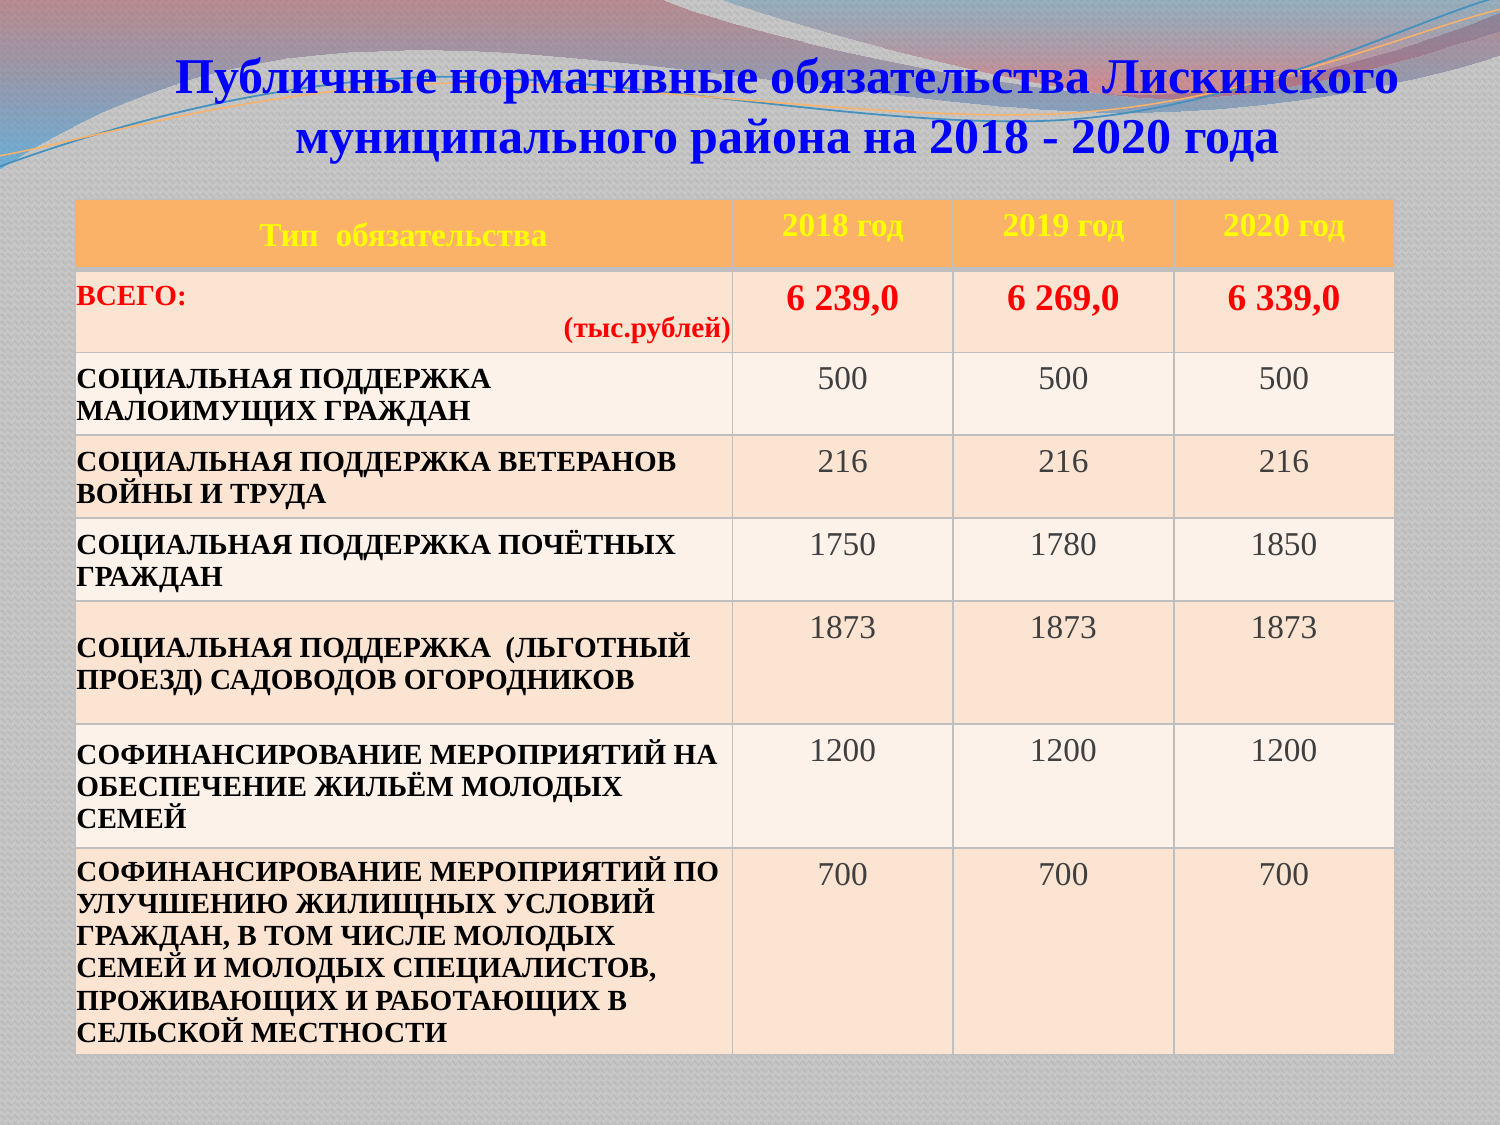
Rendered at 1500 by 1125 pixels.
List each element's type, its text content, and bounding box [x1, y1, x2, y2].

table_cell СОФИНАНСИРОВАНИЕ МЕРОПРИЯТИЙ ПО УЛУЧШЕНИЮ ЖИЛИЩНЫХ УСЛОВИЙ ГРАЖДАН, В ТОМ ЧИСЛЕ МОЛОДЫХ СЕМЕЙ И МОЛОДЫХ СПЕЦИАЛИСТОВ, ПРОЖИВАЮЩИХ И РАБОТАЮЩИХ В СЕЛЬСКОЙ МЕСТНОСТИ [76, 849, 732, 1054]
table_cell 700 [733, 849, 952, 1054]
table_cell 216 [1175, 436, 1394, 517]
table_cell 216 [954, 436, 1173, 517]
table_cell 700 [1175, 849, 1394, 1054]
table_cell 500 [954, 353, 1173, 434]
table_header 2019 год [954, 200, 1173, 267]
table_cell СОЦИАЛЬНАЯ ПОДДЕРЖКА ВЕТЕРАНОВ ВОЙНЫ И ТРУДА [76, 436, 732, 517]
title Публичные нормативные обязательства Лискинского муниципального района на 2018 - 2020 года [75, 35, 1500, 164]
table_header 2018 год [733, 200, 952, 267]
table_cell 216 [733, 436, 952, 517]
table_cell 1200 [954, 725, 1173, 847]
table_cell СОЦИАЛЬНАЯ ПОДДЕРЖКА МАЛОИМУЩИХ ГРАЖДАН [76, 353, 732, 434]
table_cell 1200 [733, 725, 952, 847]
table_cell 1750 [733, 519, 952, 600]
table_cell 1200 [1175, 725, 1394, 847]
table_cell 1850 [1175, 519, 1394, 600]
table_cell СОФИНАНСИРОВАНИЕ МЕРОПРИЯТИЙ НА ОБЕСПЕЧЕНИЕ ЖИЛЬЁМ МОЛОДЫХ СЕМЕЙ [76, 725, 732, 847]
table_cell 700 [954, 849, 1173, 1054]
table_cell 1780 [954, 519, 1173, 600]
table_cell 500 [1175, 353, 1394, 434]
table_cell 1873 [954, 602, 1173, 723]
table_cell 6 339,0 [1175, 272, 1394, 352]
table_cell 6 269,0 [954, 272, 1173, 352]
table_cell СОЦИАЛЬНАЯ ПОДДЕРЖКА (ЛЬГОТНЫЙ ПРОЕЗД) САДОВОДОВ ОГОРОДНИКОВ [76, 602, 732, 723]
table_header Тип обязательства [76, 200, 732, 267]
table_cell 6 239,0 [733, 272, 952, 352]
table_cell СОЦИАЛЬНАЯ ПОДДЕРЖКА ПОЧЁТНЫХ ГРАЖДАН [76, 519, 732, 600]
table_cell 1873 [733, 602, 952, 723]
table_cell ВСЕГО: (тыс.рублей) [76, 272, 732, 352]
table_header 2020 год [1175, 200, 1394, 267]
table_cell 500 [733, 353, 952, 434]
table_cell 1873 [1175, 602, 1394, 723]
